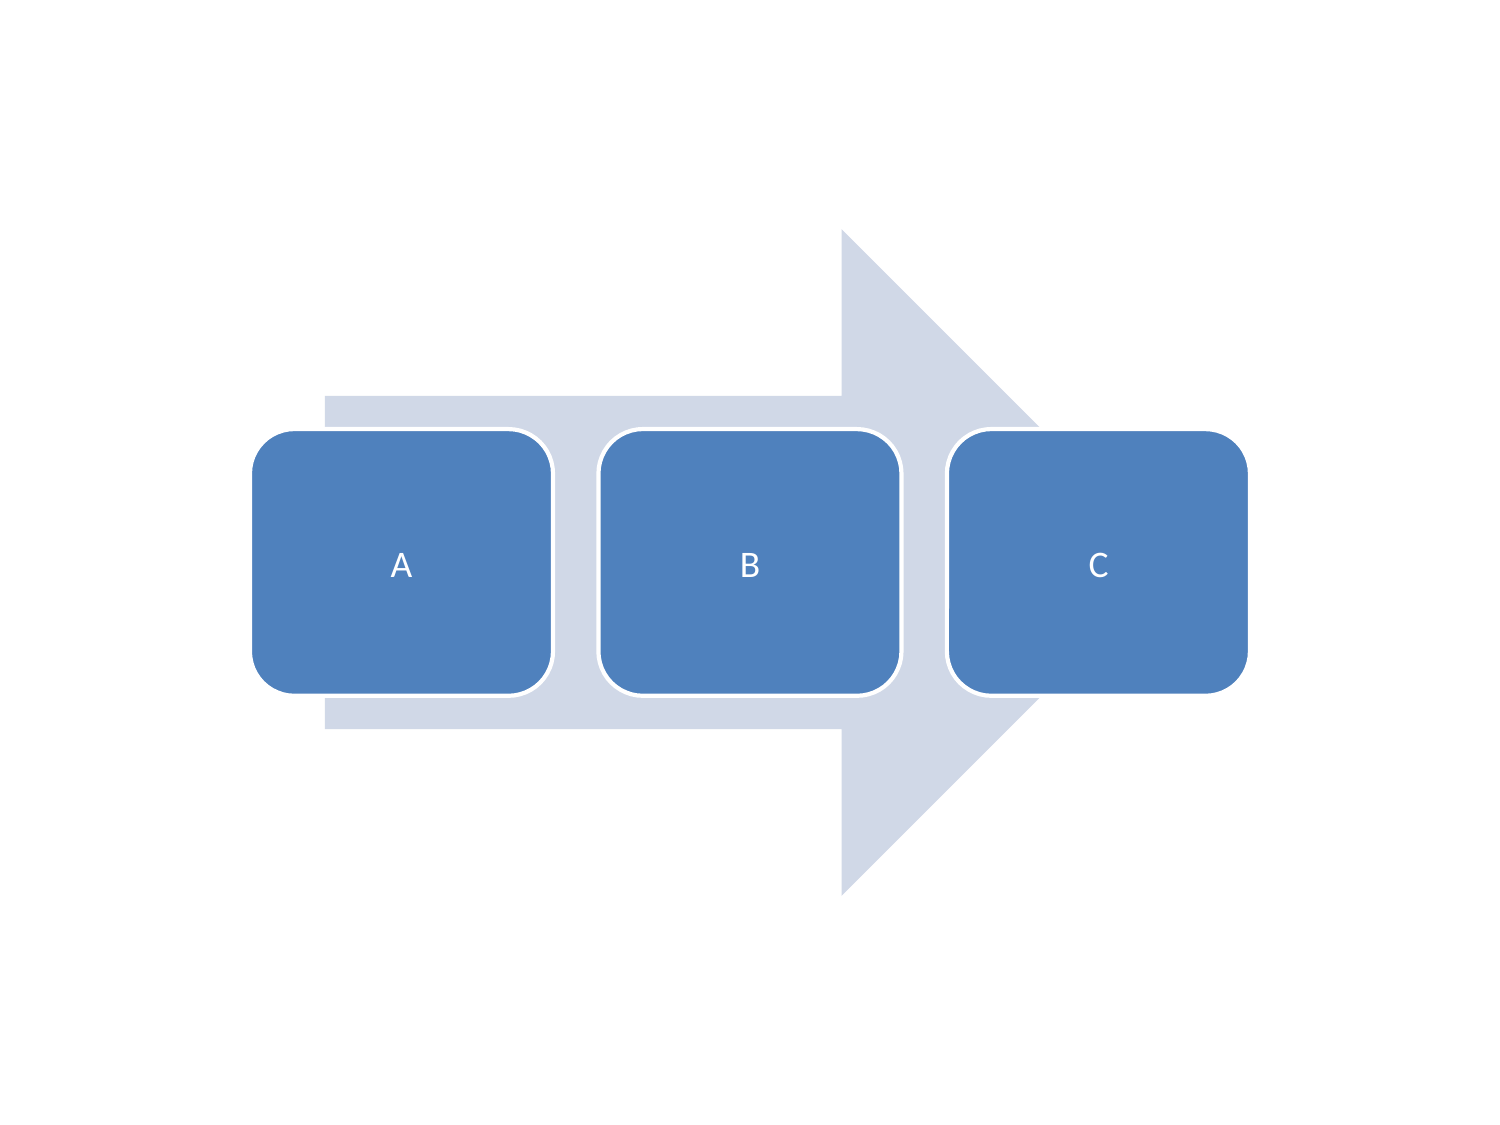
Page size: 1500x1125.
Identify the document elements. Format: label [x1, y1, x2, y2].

text_box [249, 228, 1251, 897]
